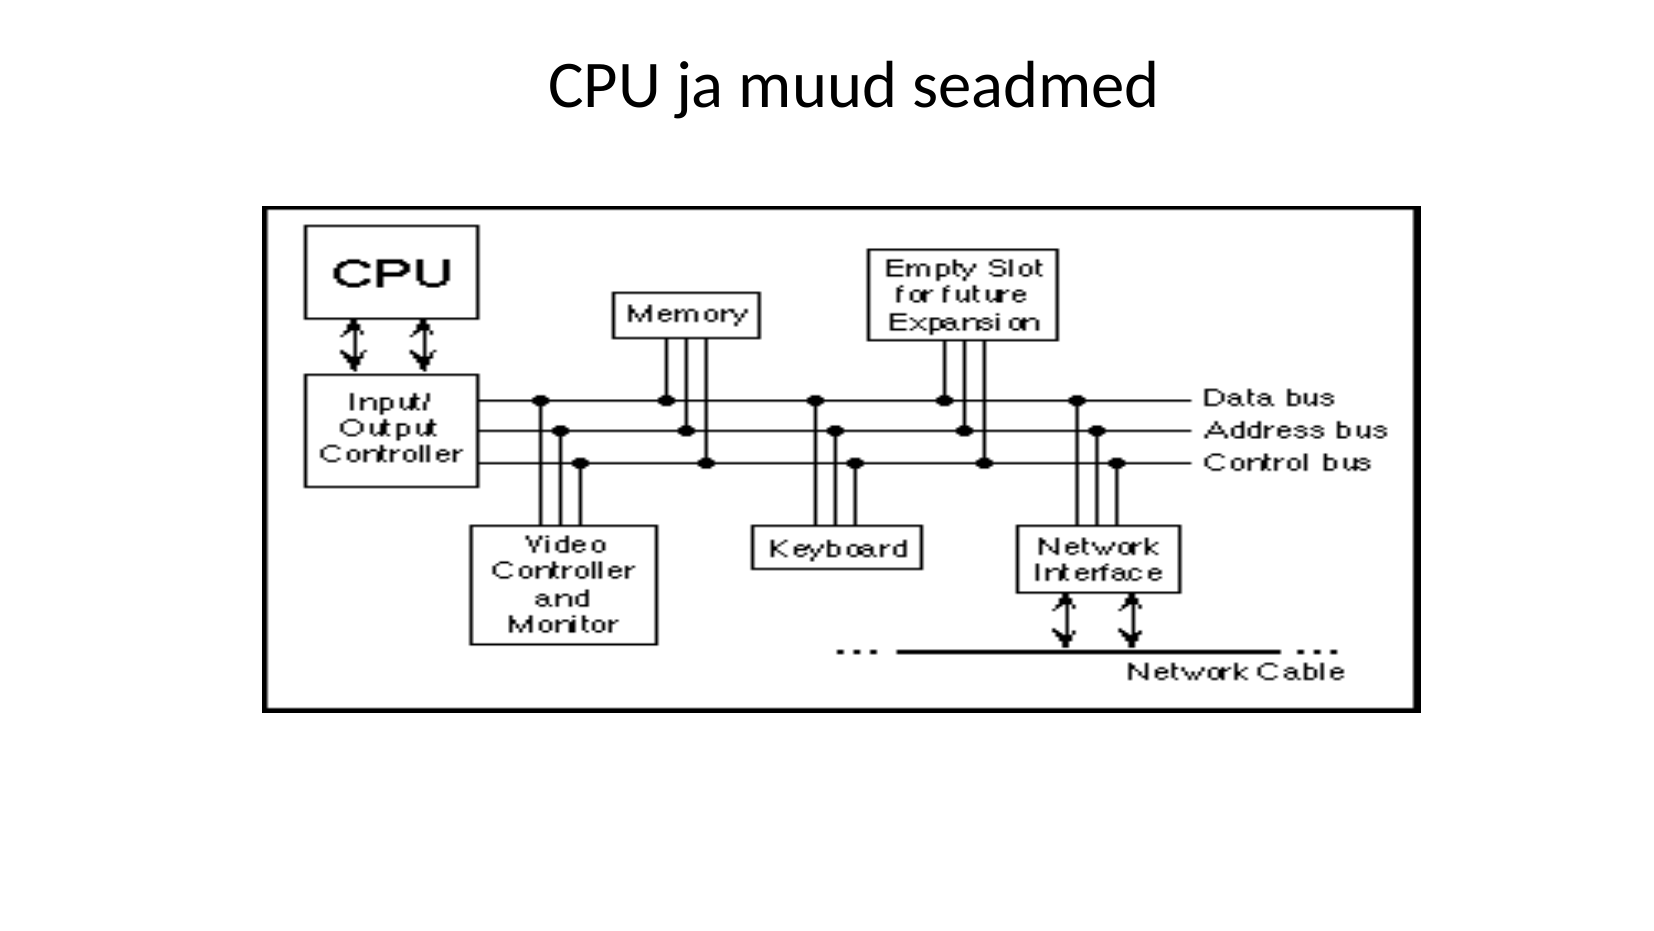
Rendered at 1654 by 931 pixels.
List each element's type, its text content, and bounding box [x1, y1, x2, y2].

title CPU ja muud seadmed [151, 0, 1557, 87]
picture [262, 206, 1421, 713]
